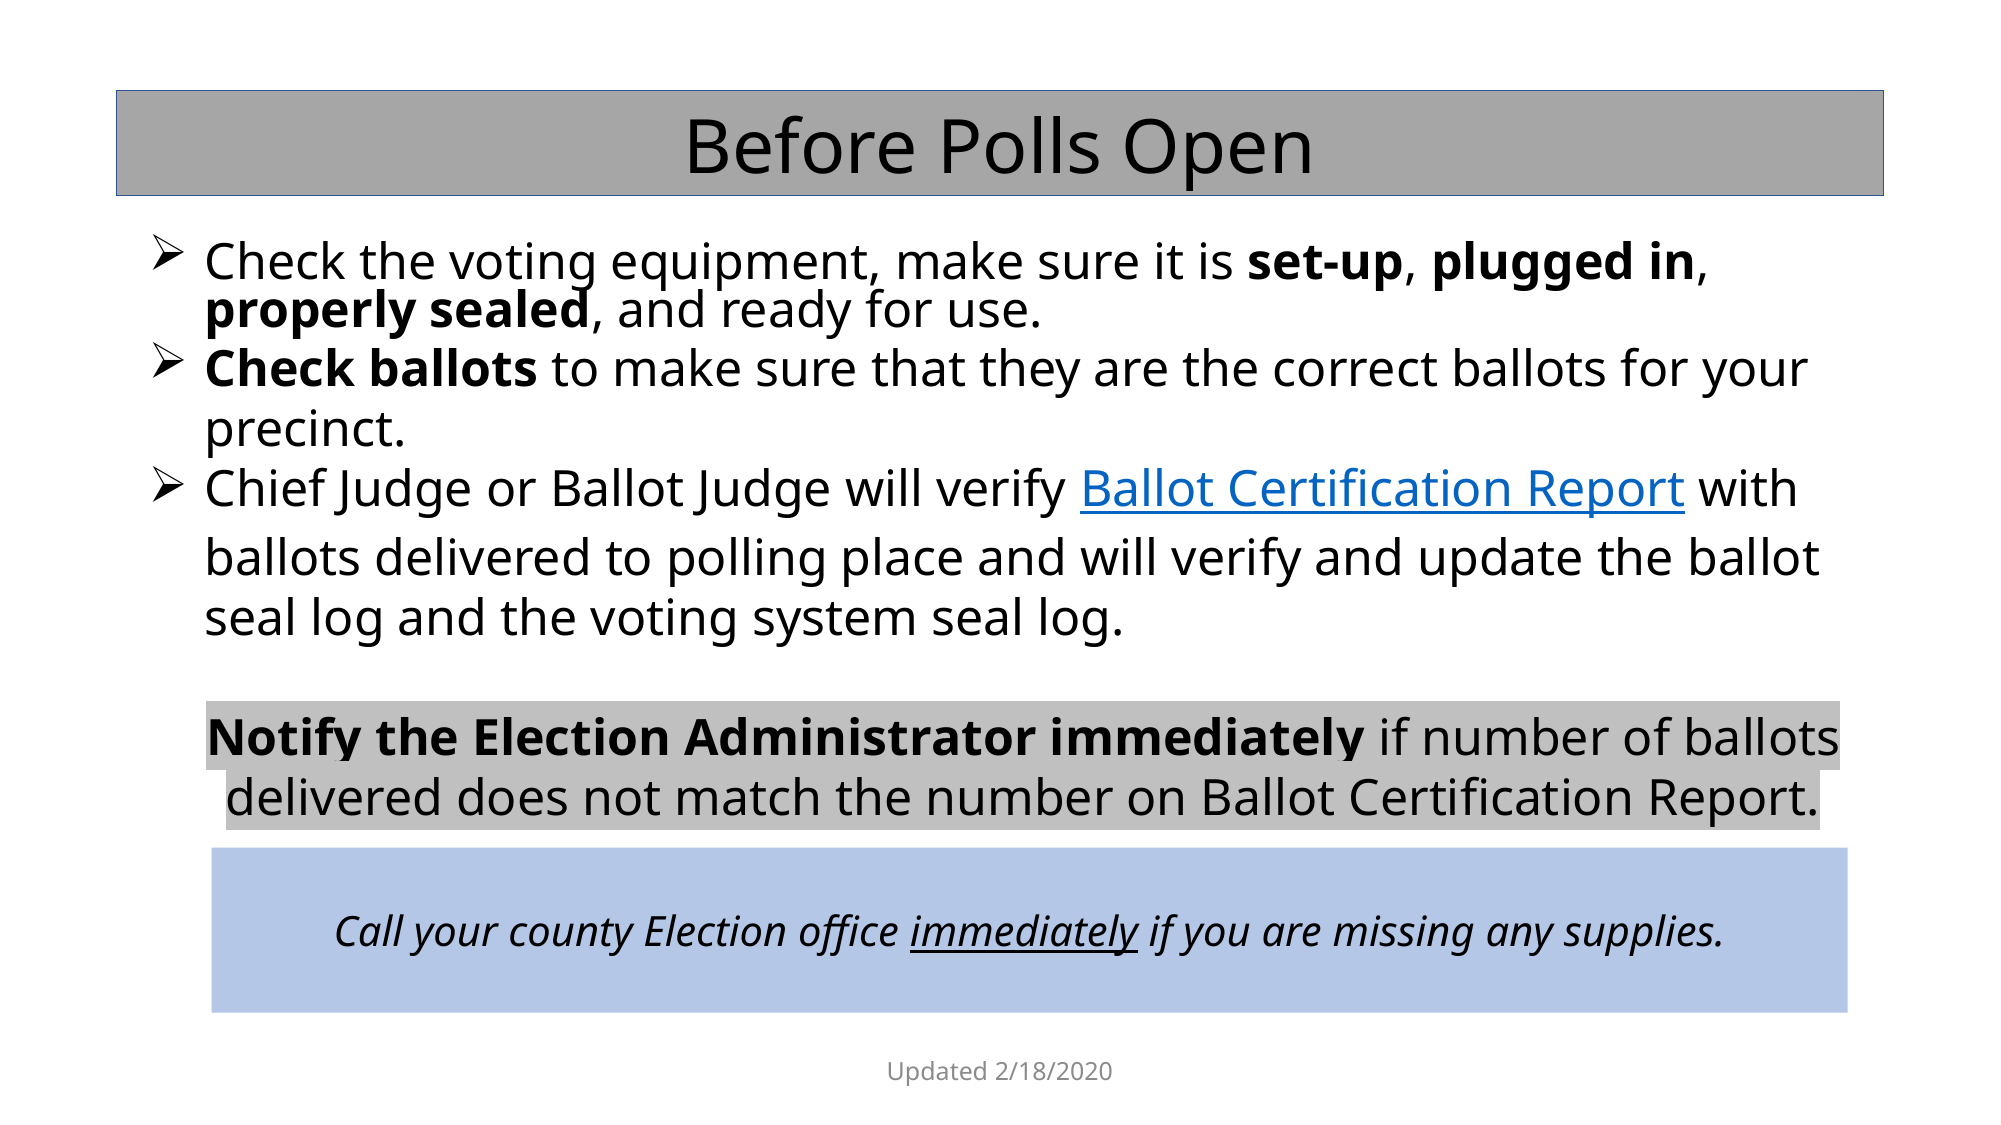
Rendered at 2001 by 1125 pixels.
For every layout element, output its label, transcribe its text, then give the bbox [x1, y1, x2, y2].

text_box Before Polls Open [116, 90, 1884, 196]
text_box Check the voting equipment, make sure it is set-up, plugged in, properly sealed, and ready for use. Check ballots to make sure that they are the correct ballots for your precinct. Chief Judge or Ballot Judge will verify Ballot Certification Report with ballots delivered to polling place and will verify and update the ballot seal log and the voting system seal log. Notify the Election Administrator immediately if number of ballots delivered does not match the number on Ballot Certification Report. [58, 232, 1914, 881]
text_box Call your county Election office immediately if you are missing any supplies. [211, 847, 1849, 1014]
footer Updated 2/18/2020 [662, 1042, 1338, 1103]
